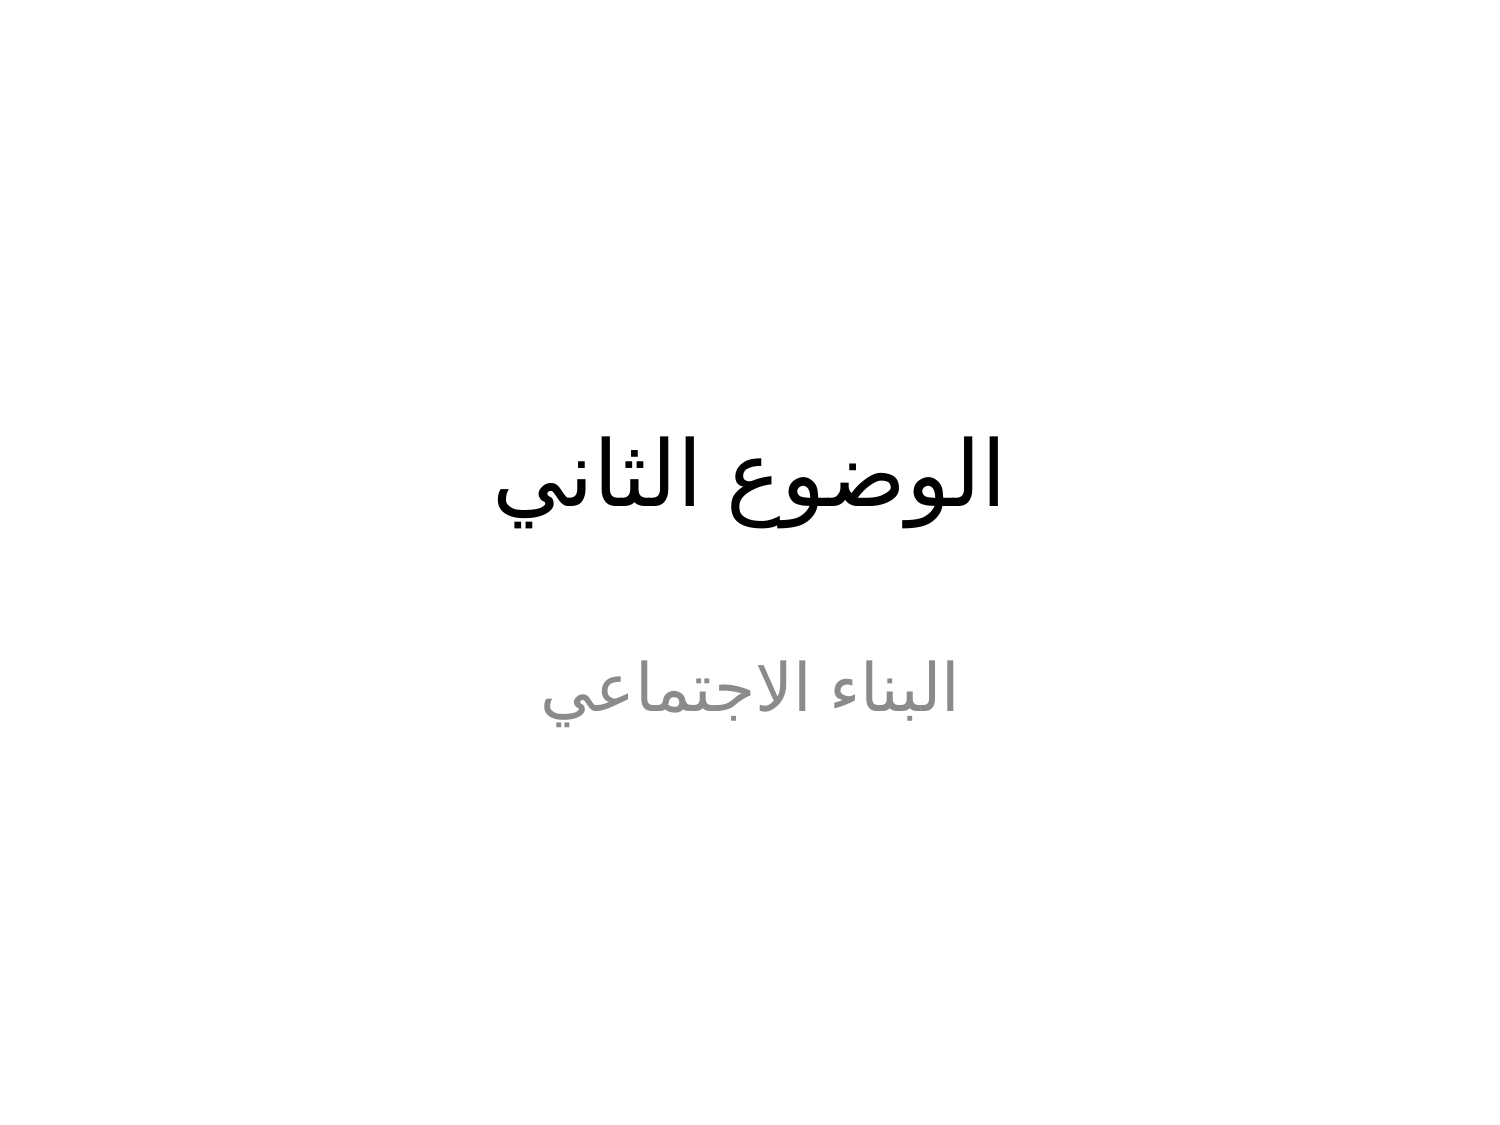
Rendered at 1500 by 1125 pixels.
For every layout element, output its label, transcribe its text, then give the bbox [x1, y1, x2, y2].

title الوضوع الثاني [112, 349, 1388, 591]
subtitle البناء الاجتماعي [225, 637, 1275, 925]
